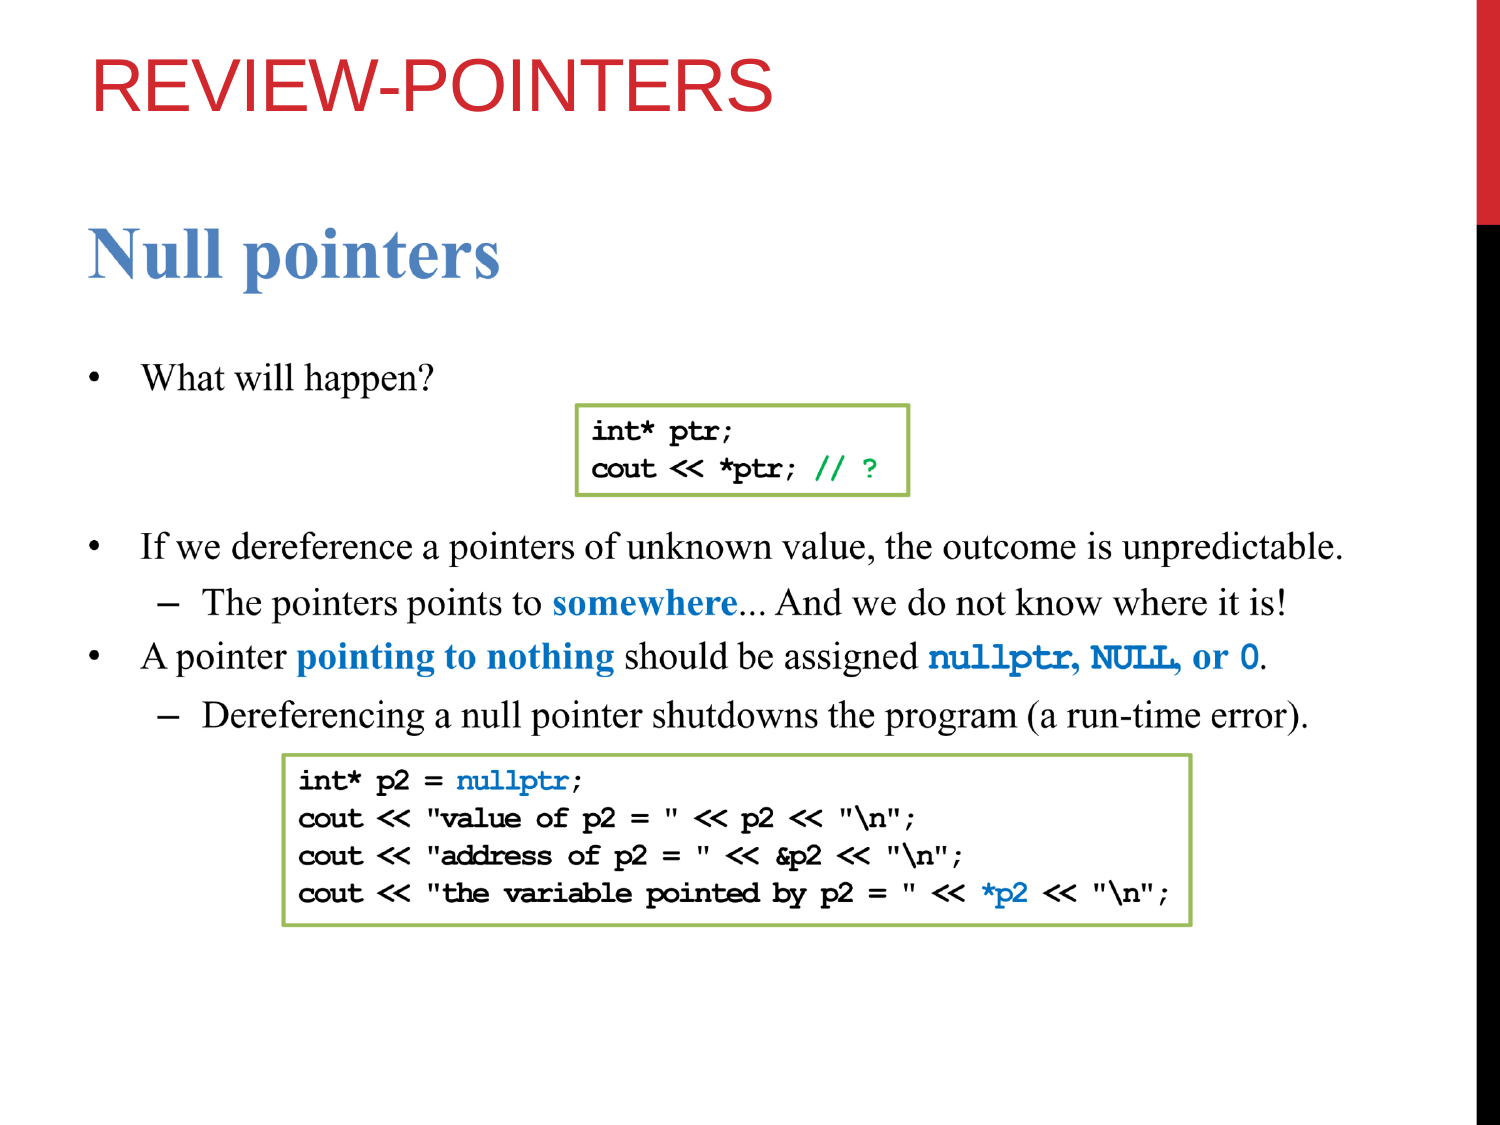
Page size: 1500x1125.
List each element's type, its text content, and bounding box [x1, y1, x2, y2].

text_box ReViEW-Pointers [75, 24, 1025, 134]
picture [51, 182, 1418, 1022]
